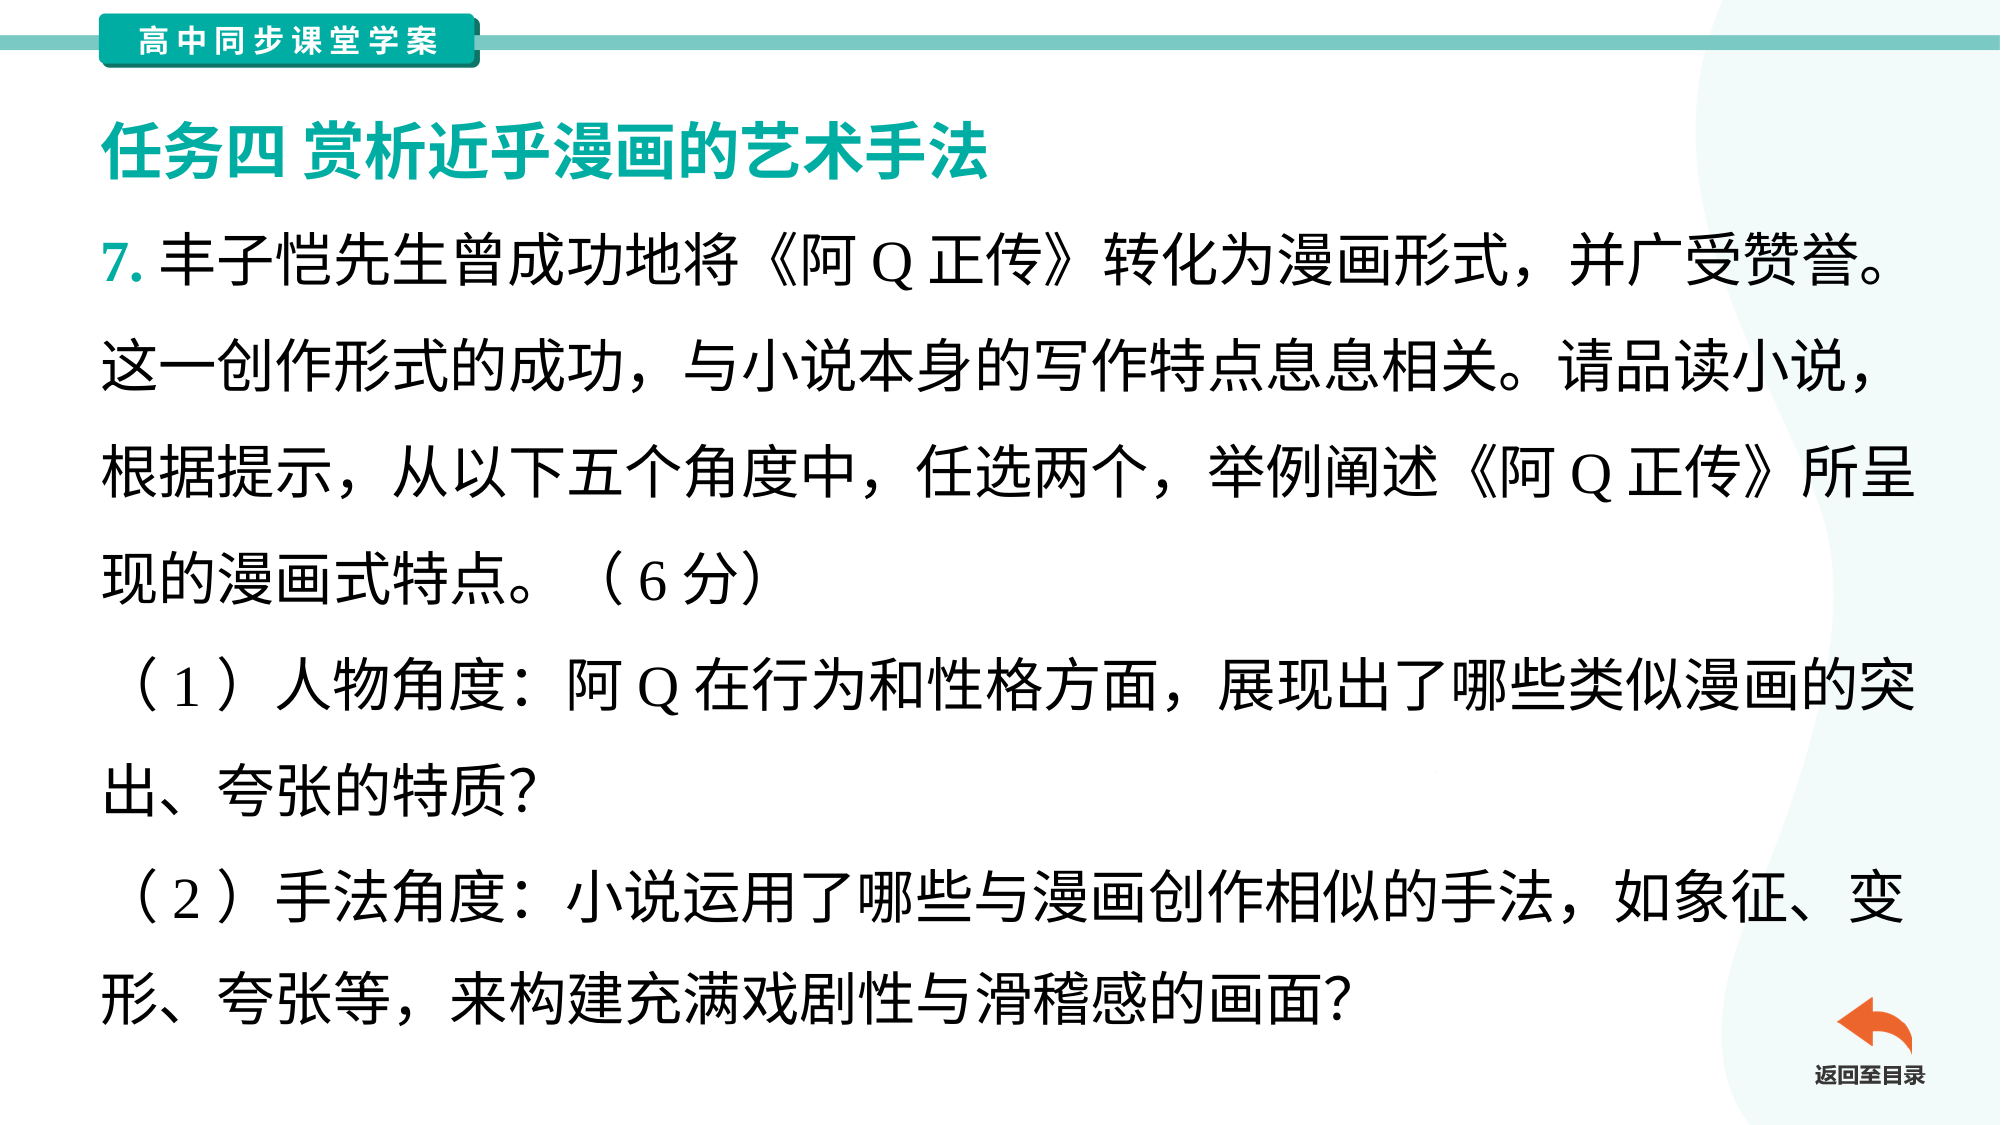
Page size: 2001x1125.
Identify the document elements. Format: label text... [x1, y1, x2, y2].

text_box 7.丰子恺先生曾成功地将《阿Q正传》转化为漫画形式，并广受赞誉。 这一创作形式的成功，与小说本身的写作特点息息相关。请品读小说， 根据提示，从以下五个角度中，任选两个，举例阐述《阿Q正传》所呈 现的漫画式特点。（6分） （1）人物角度：阿Q在行为和性格方面，展现出了哪些类似漫画的突 出、夸张的特质？ （2）手法角度：小说运用了哪些与漫画创作相似的手法，如象征、变 形、夸张等，来构建充满戏剧性与滑稽感的画面？ [100, 186, 1899, 1023]
text_box 任务四 赏析近乎漫画的艺术手法 [100, 76, 1899, 176]
picture [0, 0, 2000, 1125]
